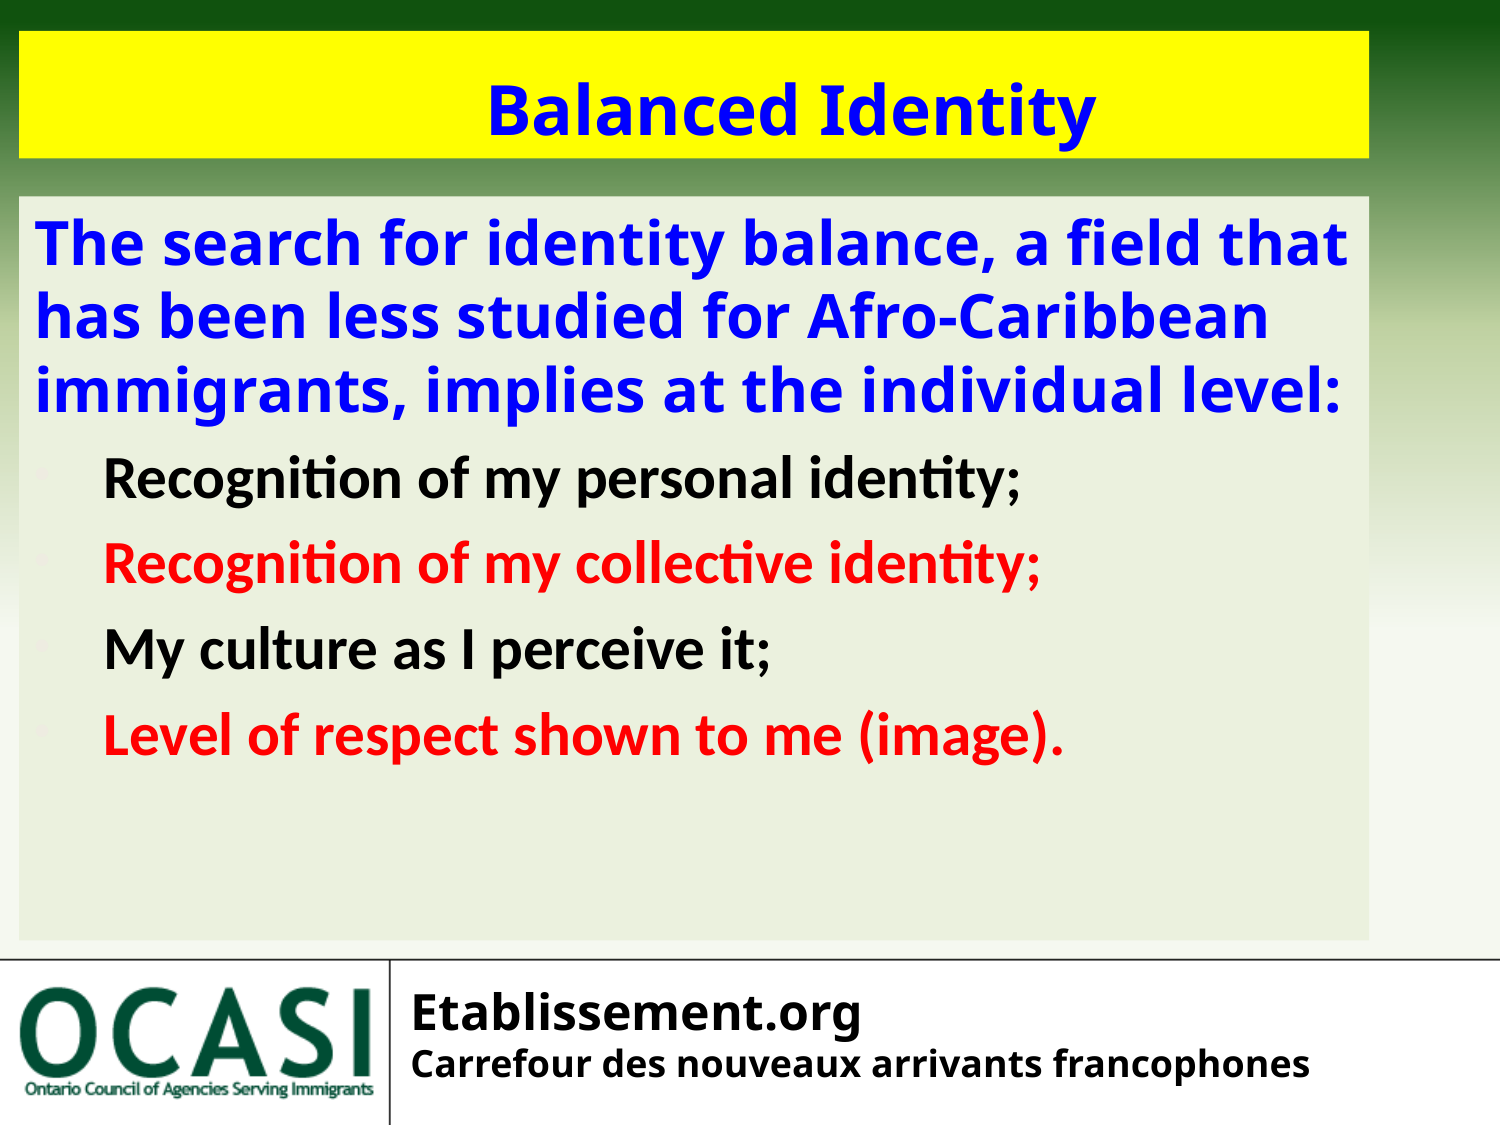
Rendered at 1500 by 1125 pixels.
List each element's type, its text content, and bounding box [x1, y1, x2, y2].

text_box Etablissement.org Carrefour des nouveaux arrivants francophones [395, 972, 1400, 1093]
text_box Balanced Identity [19, 30, 1370, 159]
picture [0, 0, 1500, 1125]
text_box The search for identity balance, a field that has been less studied for Afro-Caribbean immigrants, implies at the individual level: Recognition of my personal identity; Recognition of my collective identity; My culture as I perceive it; Level of respect shown to me (image). [19, 196, 1370, 941]
